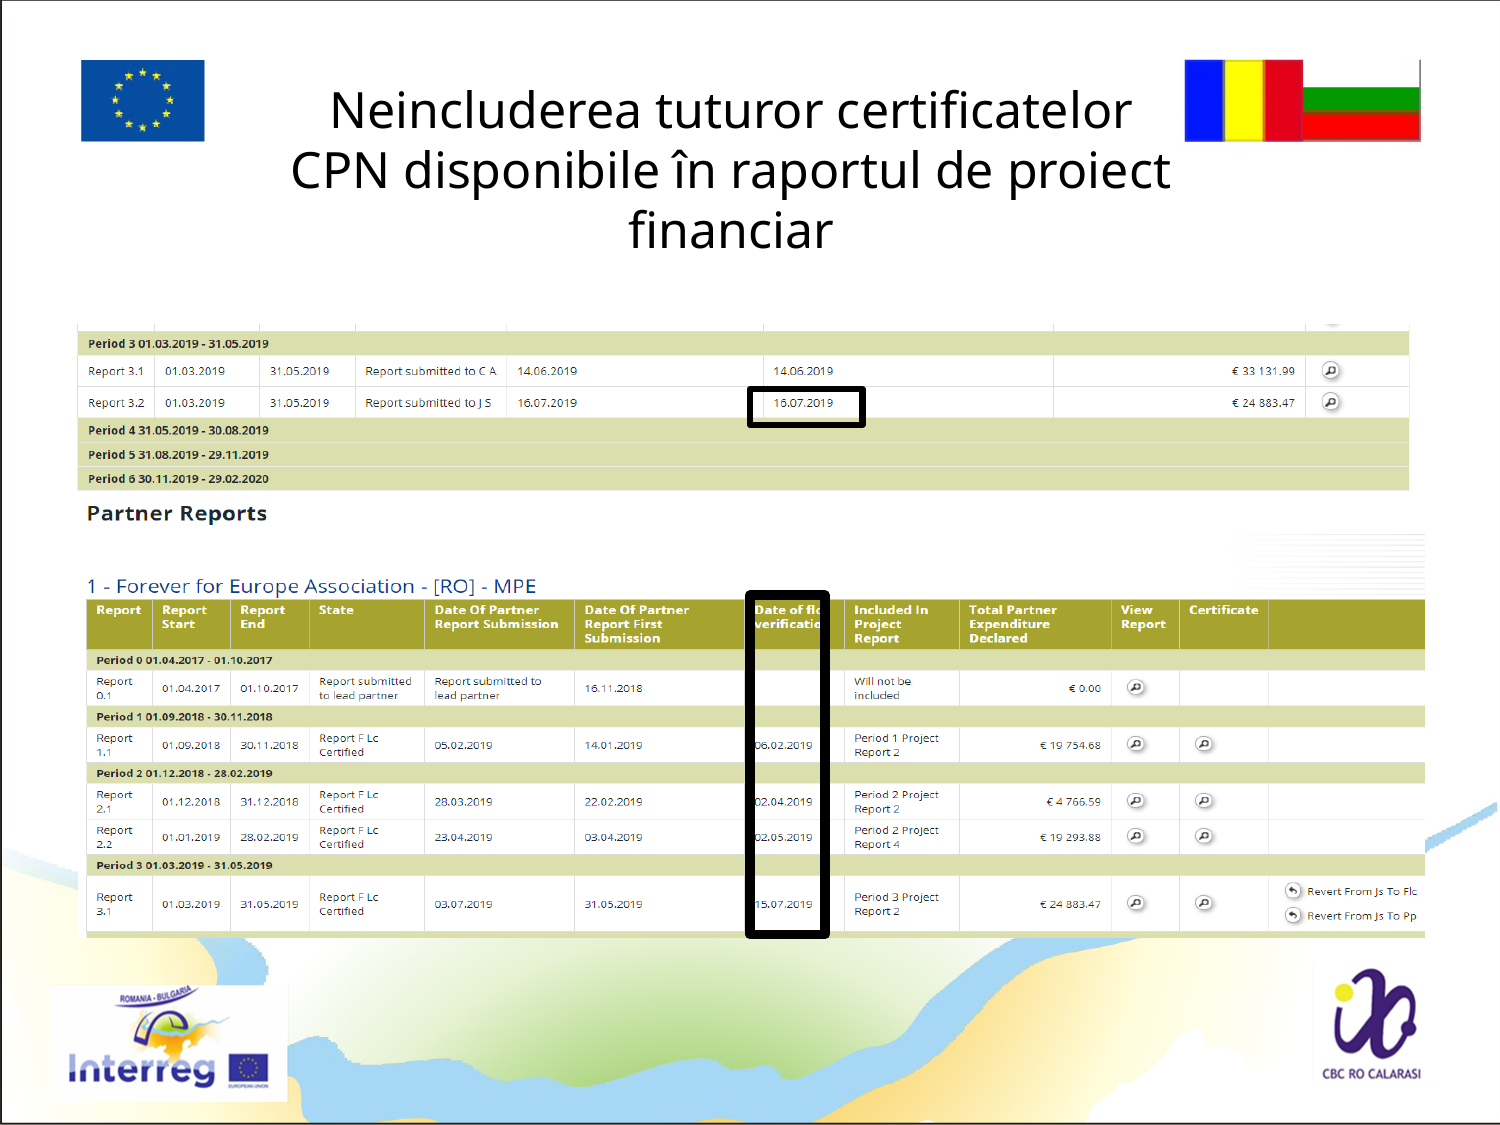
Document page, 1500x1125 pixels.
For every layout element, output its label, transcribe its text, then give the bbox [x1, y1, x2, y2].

title Neincluderea tuturor certificatelor CPN disponibile în raportul de proiect financiar [262, 74, 1201, 263]
picture [0, 0, 1500, 1125]
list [74, 324, 1426, 494]
